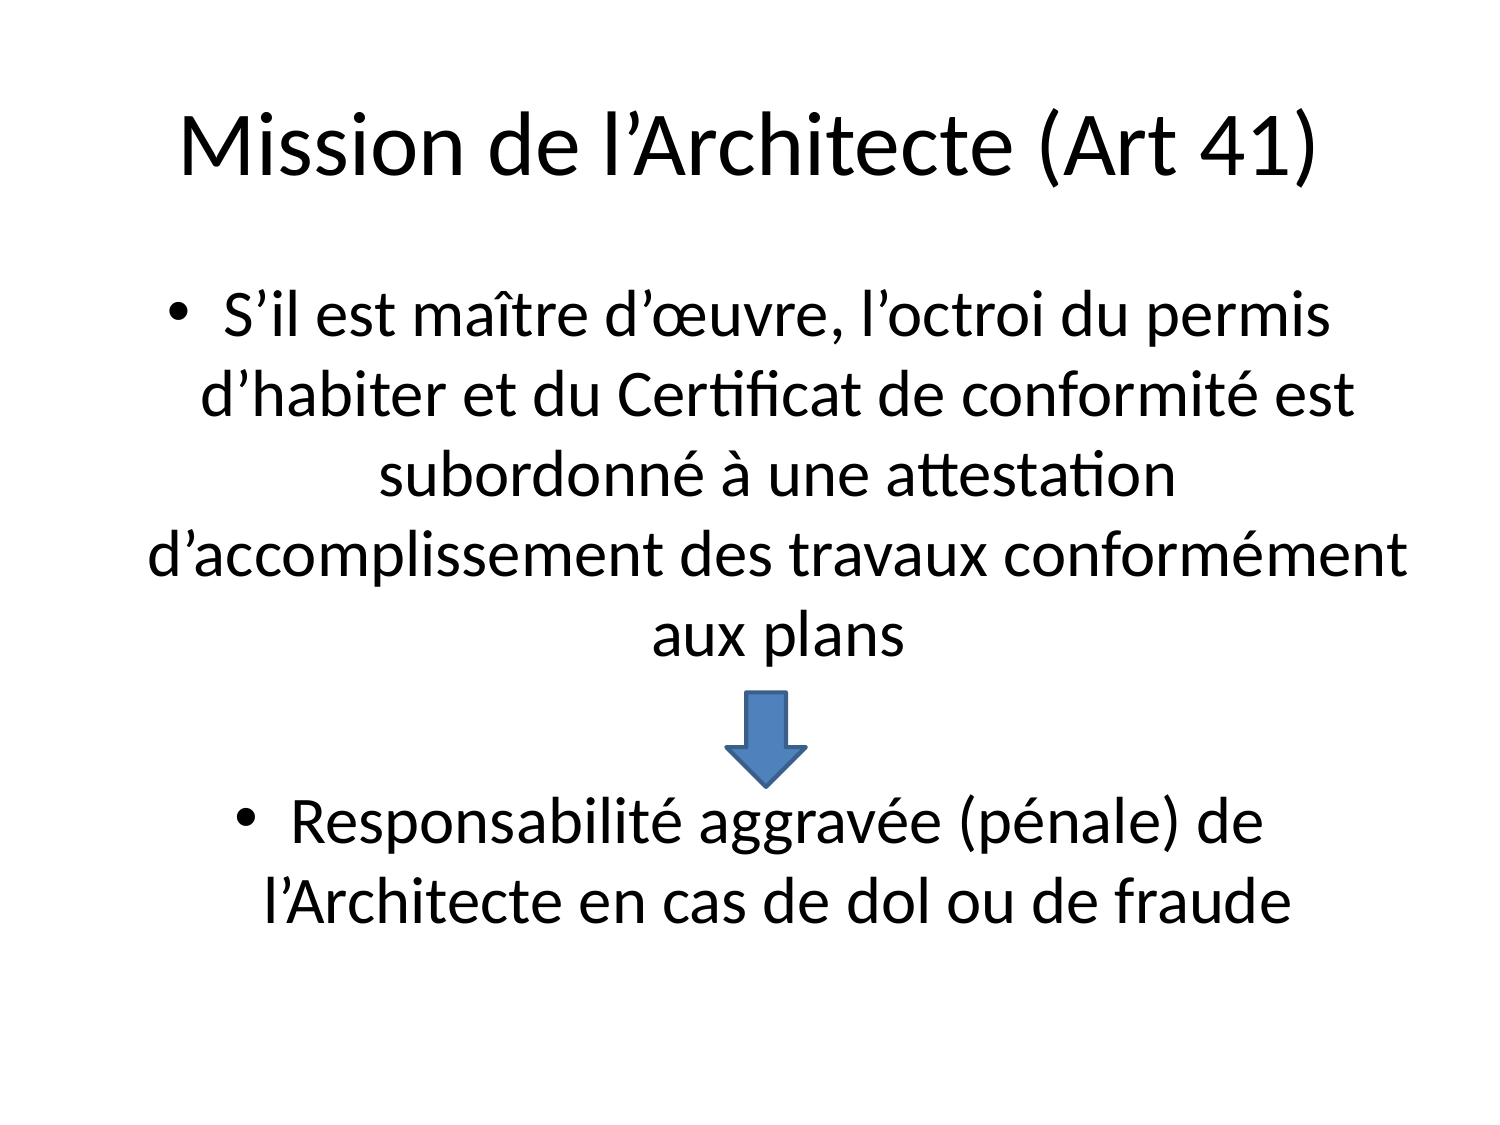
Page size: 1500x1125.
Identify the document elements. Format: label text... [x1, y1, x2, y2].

title Mission de l’Architecte (Art 41) [75, 45, 1425, 233]
text_box [724, 690, 808, 789]
list S’il est maître d’œuvre, l’octroi du permis d’habiter et du Certificat de conformité est subordonné à une attestation d’accomplissement des travaux conformément aux plans Responsabilité aggravée (pénale) de l’Architecte en cas de dol ou de fraude [75, 262, 1425, 1005]
